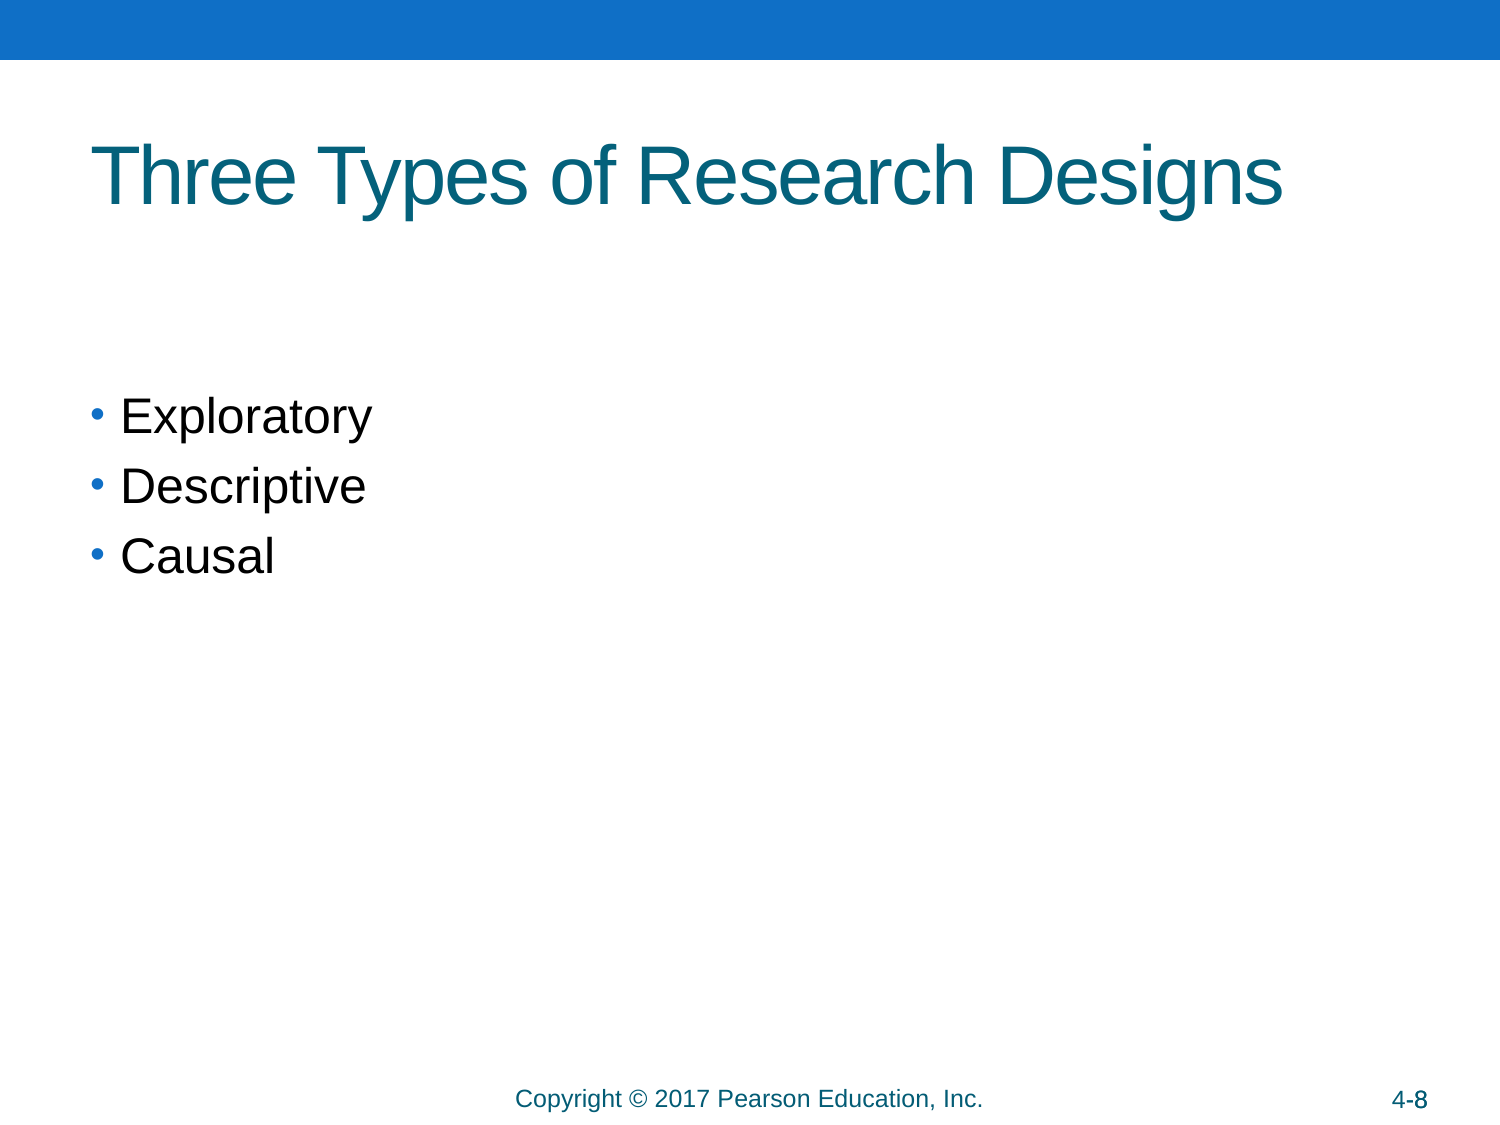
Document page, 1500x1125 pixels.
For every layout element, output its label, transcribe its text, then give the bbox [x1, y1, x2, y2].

title Three Types of Research Designs [75, 90, 1425, 253]
list Exploratory Descriptive Causal [75, 376, 1425, 1125]
